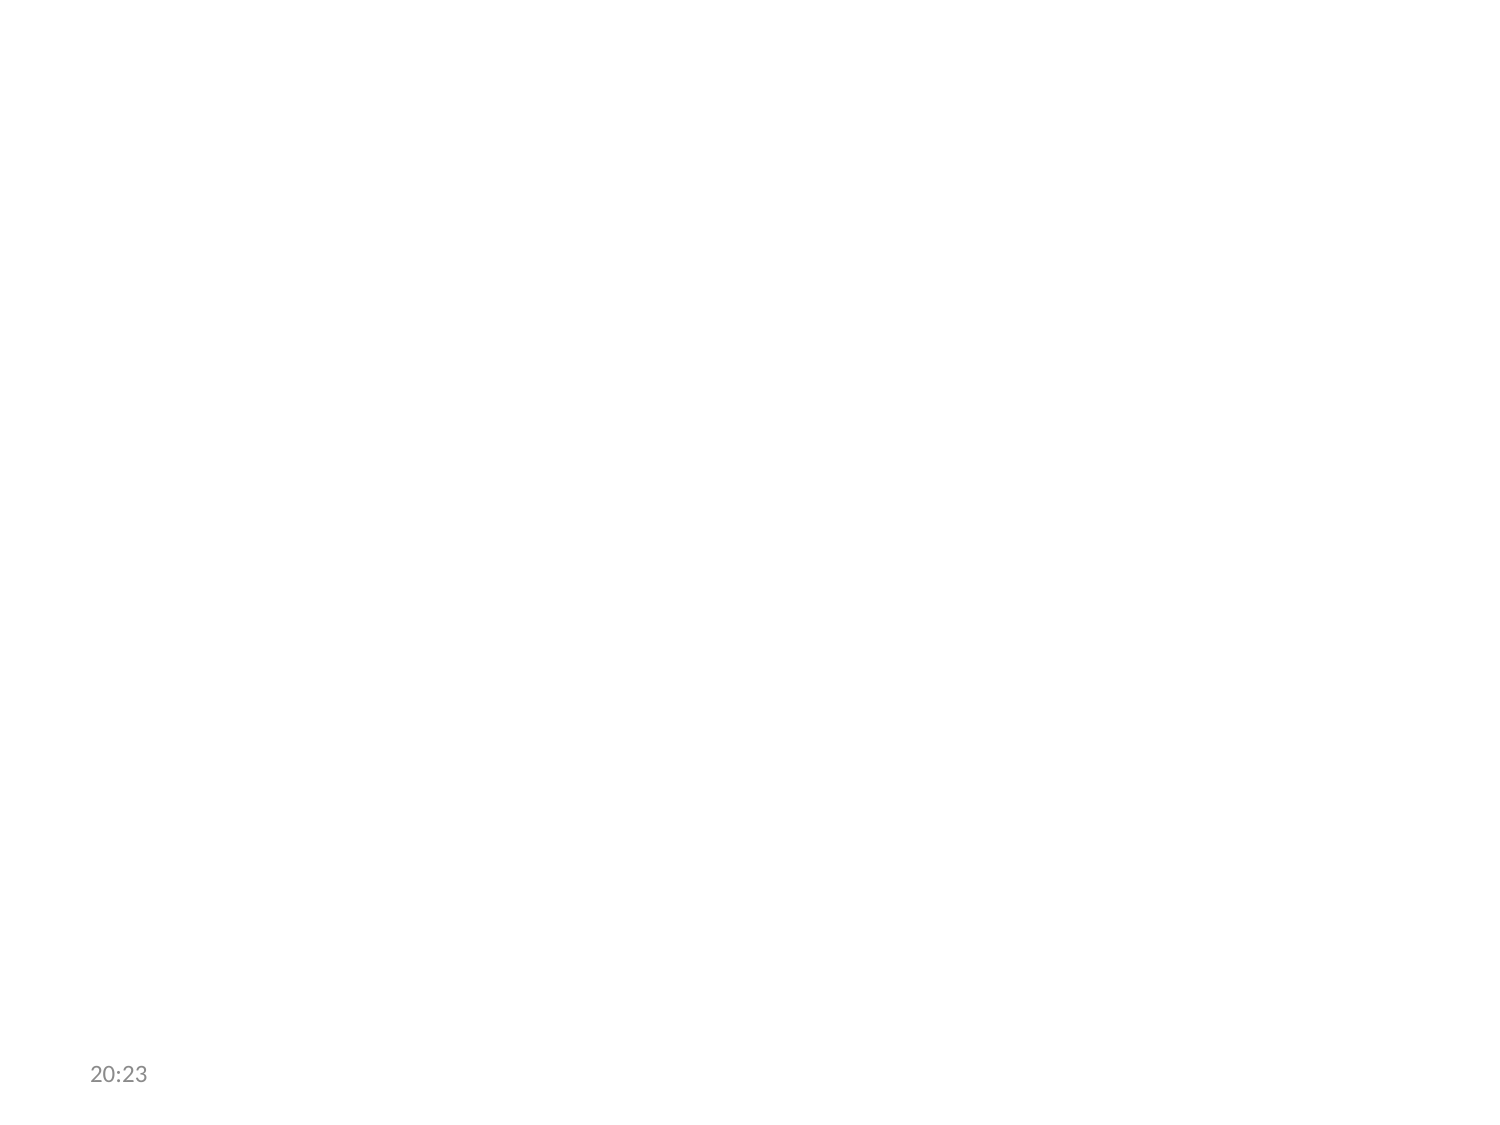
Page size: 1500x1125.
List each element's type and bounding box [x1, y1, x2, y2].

slide_number [75, 1042, 425, 1103]
